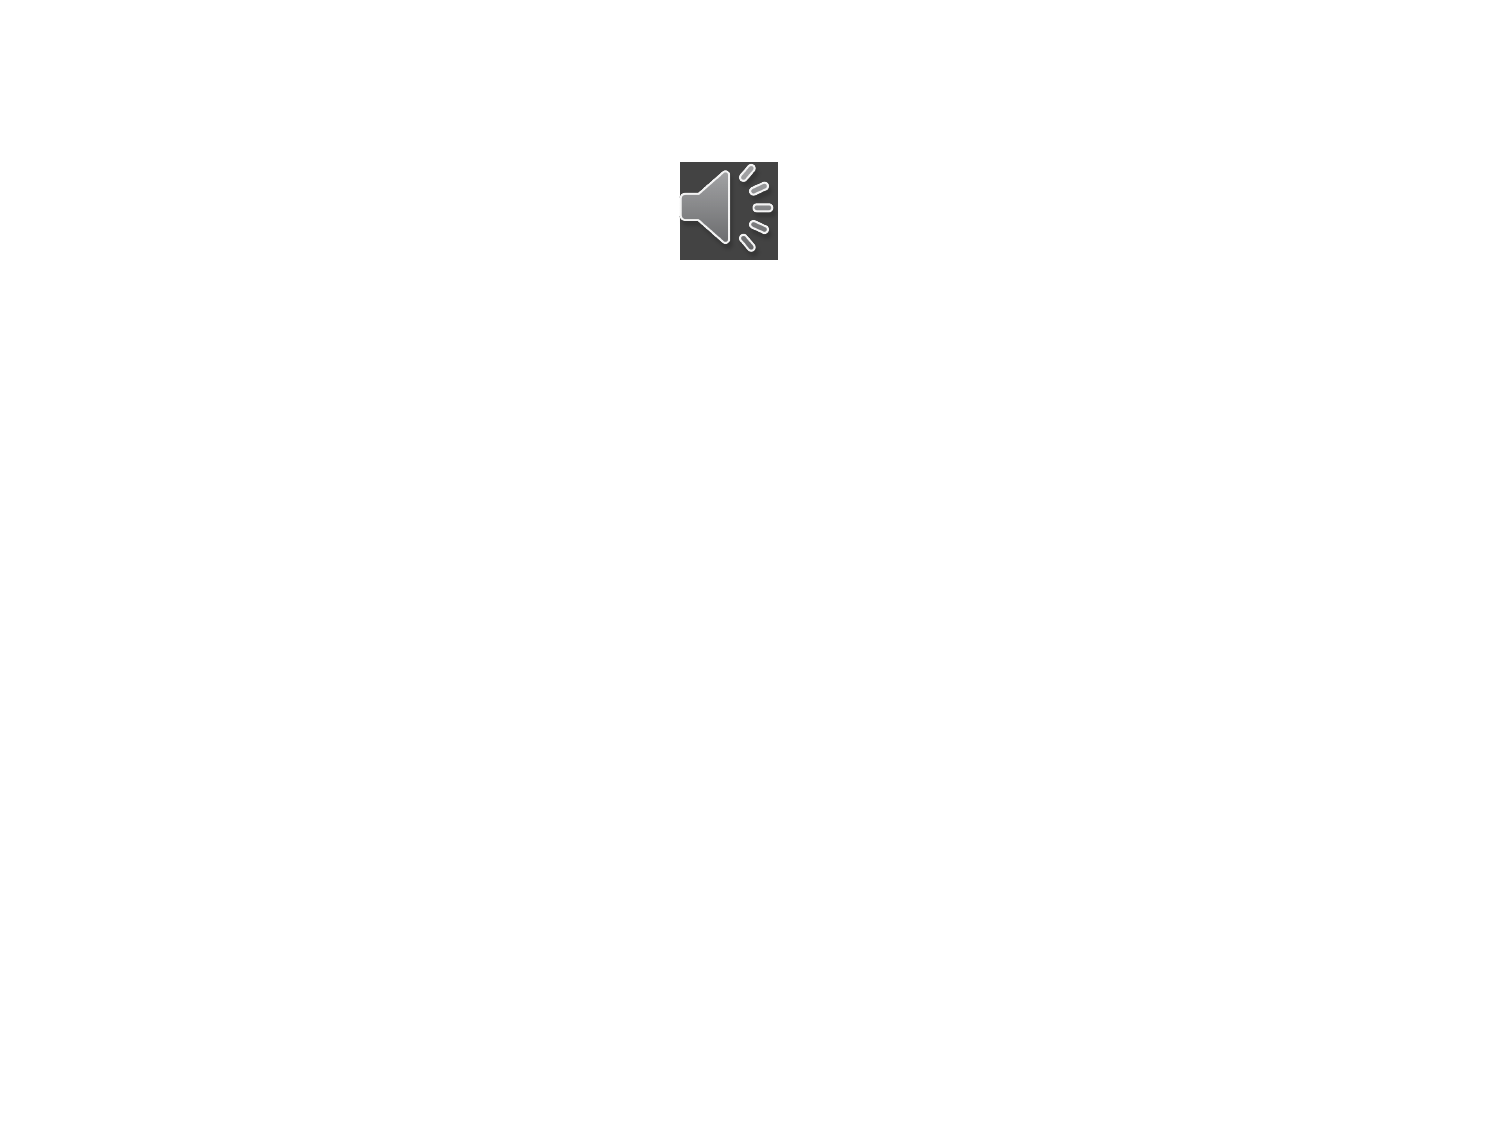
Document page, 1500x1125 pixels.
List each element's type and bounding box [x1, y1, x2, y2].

picture [678, 160, 780, 262]
